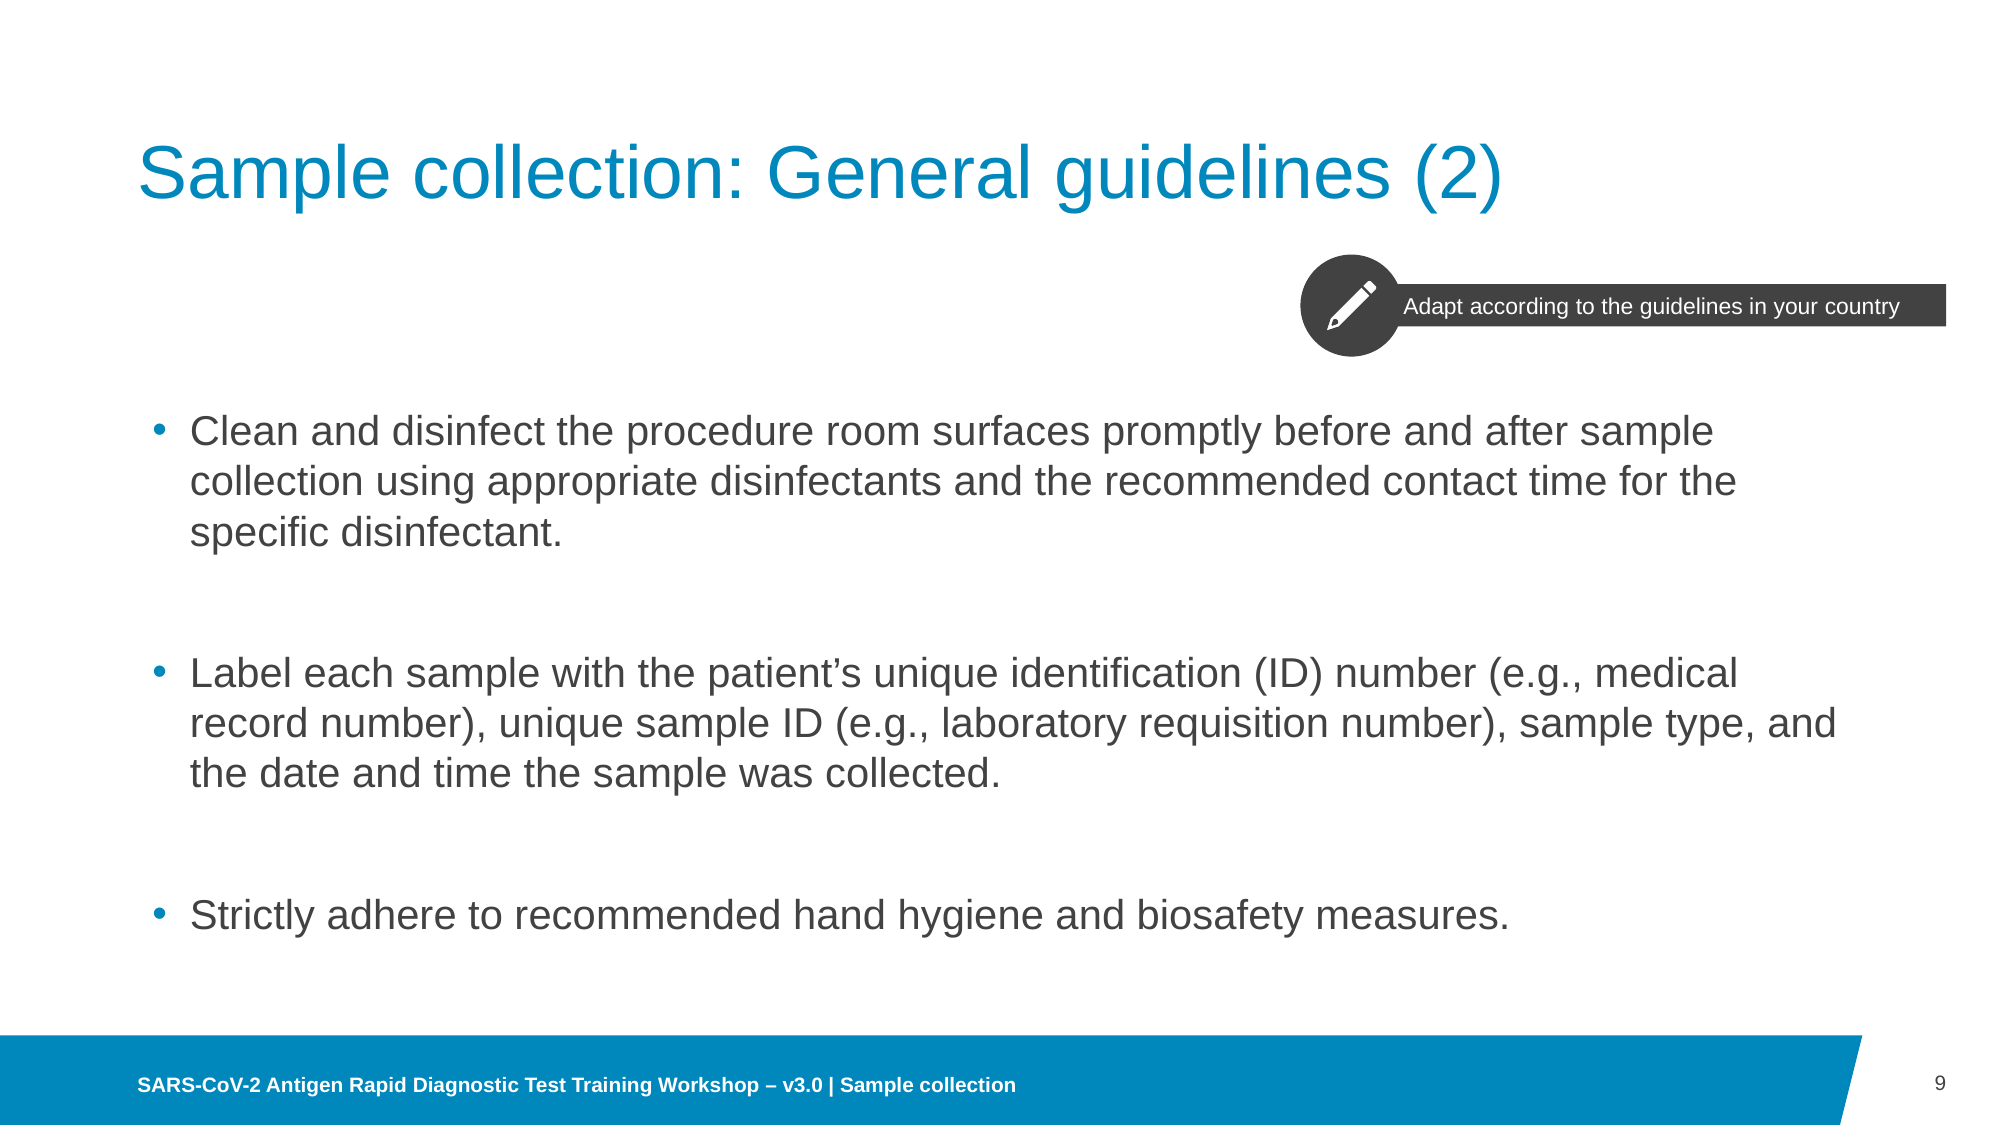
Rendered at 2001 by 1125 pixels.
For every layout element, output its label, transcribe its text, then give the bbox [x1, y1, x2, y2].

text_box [1302, 256, 1947, 355]
footer SARS-CoV-2 Antigen Rapid Diagnostic Test Training Workshop – v3.0 | Sample collection [137, 1042, 1338, 1125]
slide_number 9 [1862, 1035, 1947, 1125]
title Sample collection: General guidelines (2) [137, 59, 1863, 215]
list Clean and disinfect the procedure room surfaces promptly before and after sample collection using appropriate disinfectants and the recommended contact time for the specific disinfectant. Label each sample with the patient’s unique identification (ID) number (e.g., medical record number), unique sample ID (e.g., laboratory requisition number), sample type, and the date and time the sample was collected. Strictly adhere to recommended hand hygiene and biosafety measures. [137, 396, 1863, 1125]
